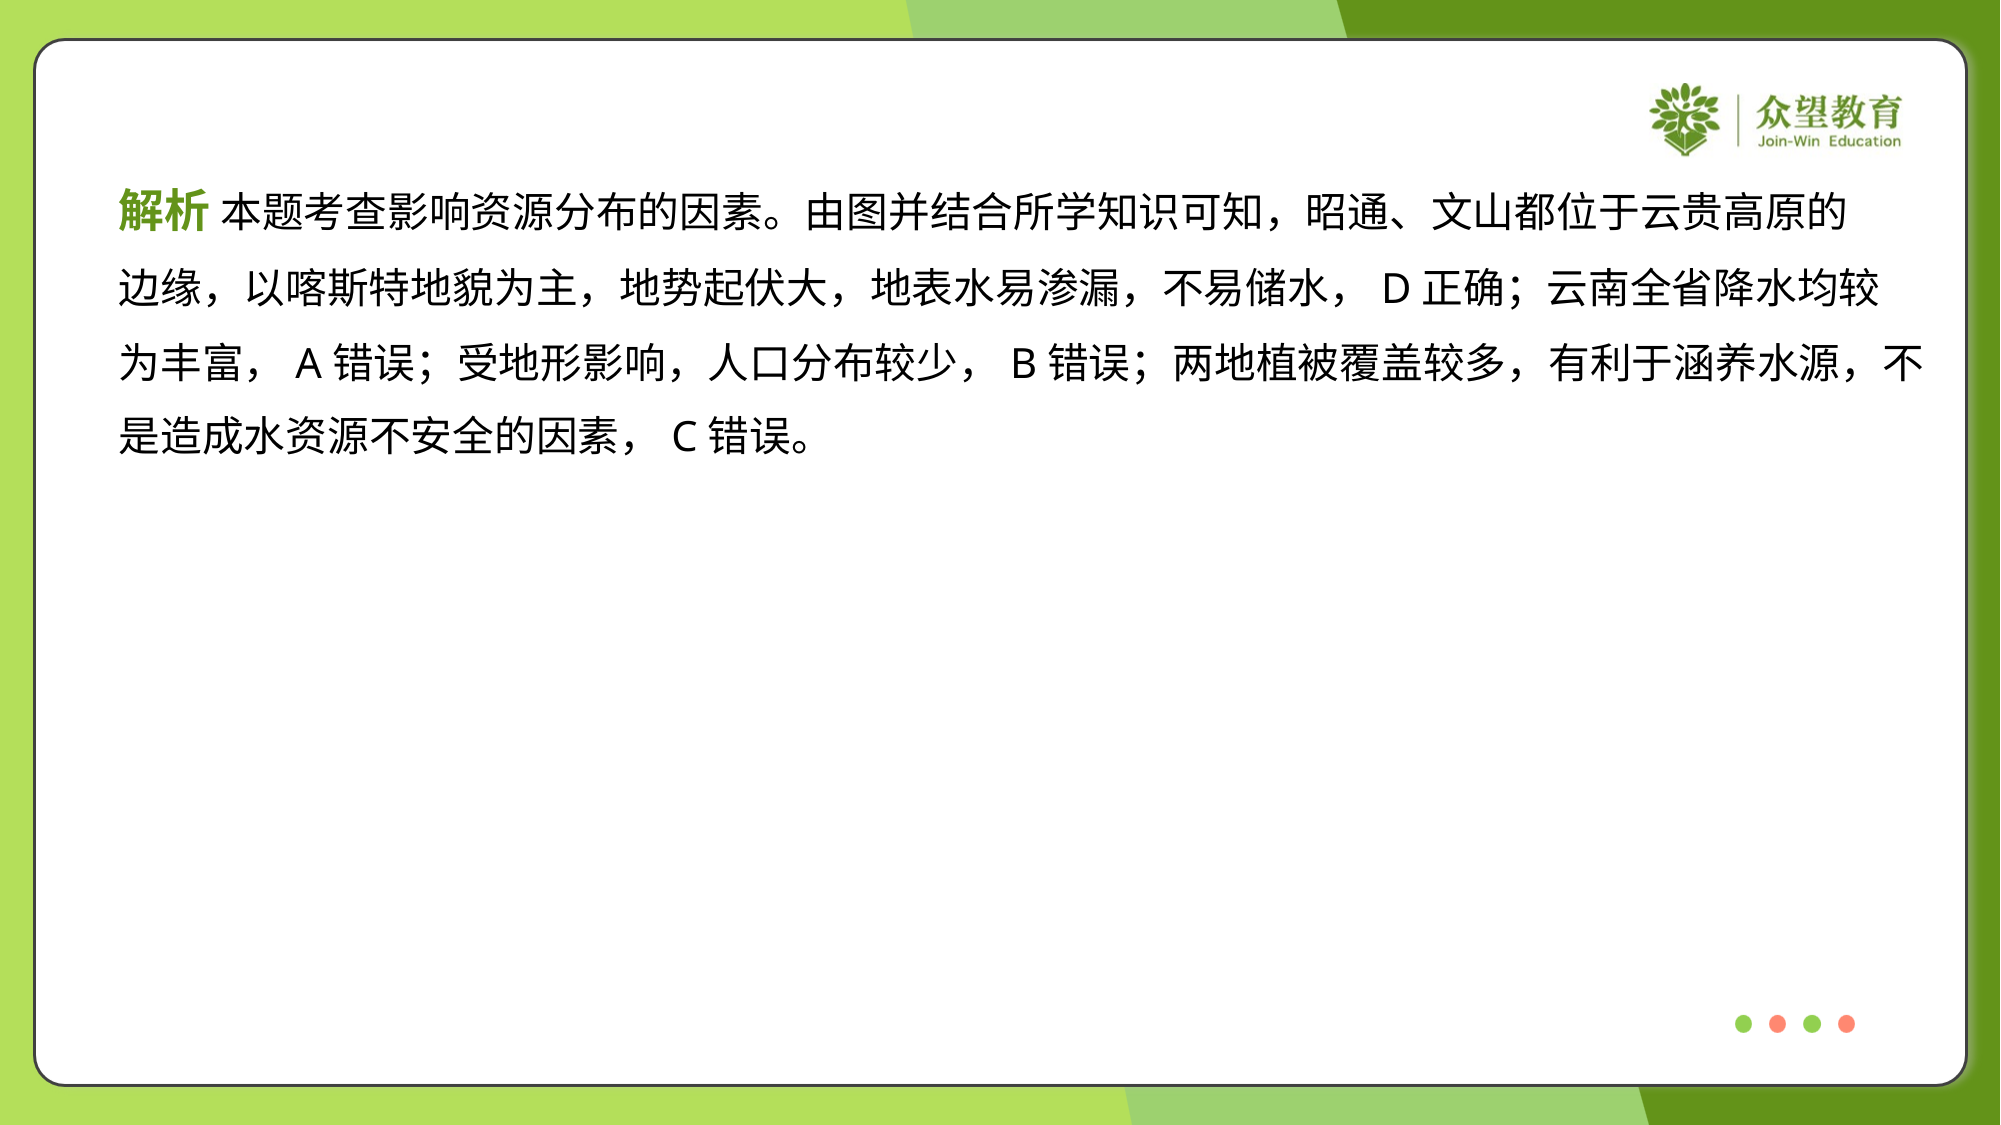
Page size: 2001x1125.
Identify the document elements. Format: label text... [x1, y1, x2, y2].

picture [0, 0, 2000, 1125]
text_box 解析 本题考查影响资源分布的因素。由图并结合所学知识可知，昭通、文山都位于云贵高原的 边缘，以喀斯特地貌为主，地势起伏大，地表水易渗漏，不易储水，D正确；云南全省降水均较 为丰富，A错误；受地形影响，人口分布较少，B错误；两地植被覆盖较多，有利于涵养水源，不 是造成水资源不安全的因素，C错误。 [118, 159, 1883, 452]
